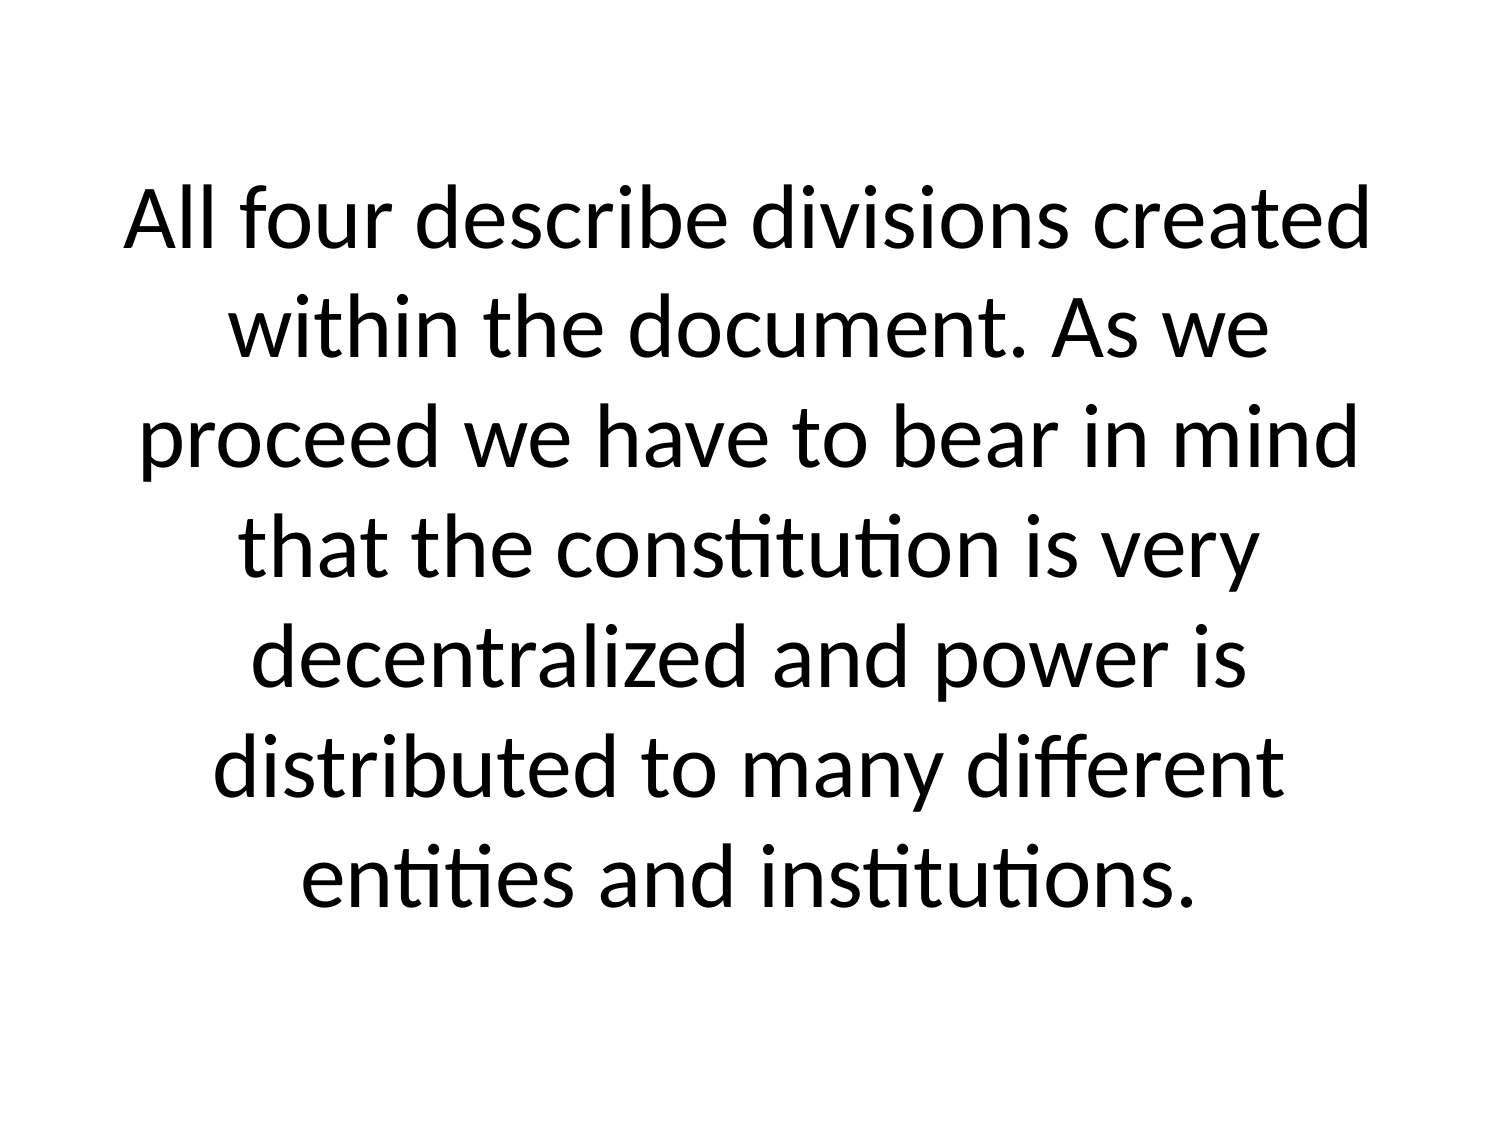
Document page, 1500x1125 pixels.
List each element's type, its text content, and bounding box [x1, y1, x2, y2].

title All four describe divisions created within the document. As we proceed we have to bear in mind that the constitution is very decentralized and power is distributed to many different entities and institutions. [75, 45, 1425, 1038]
